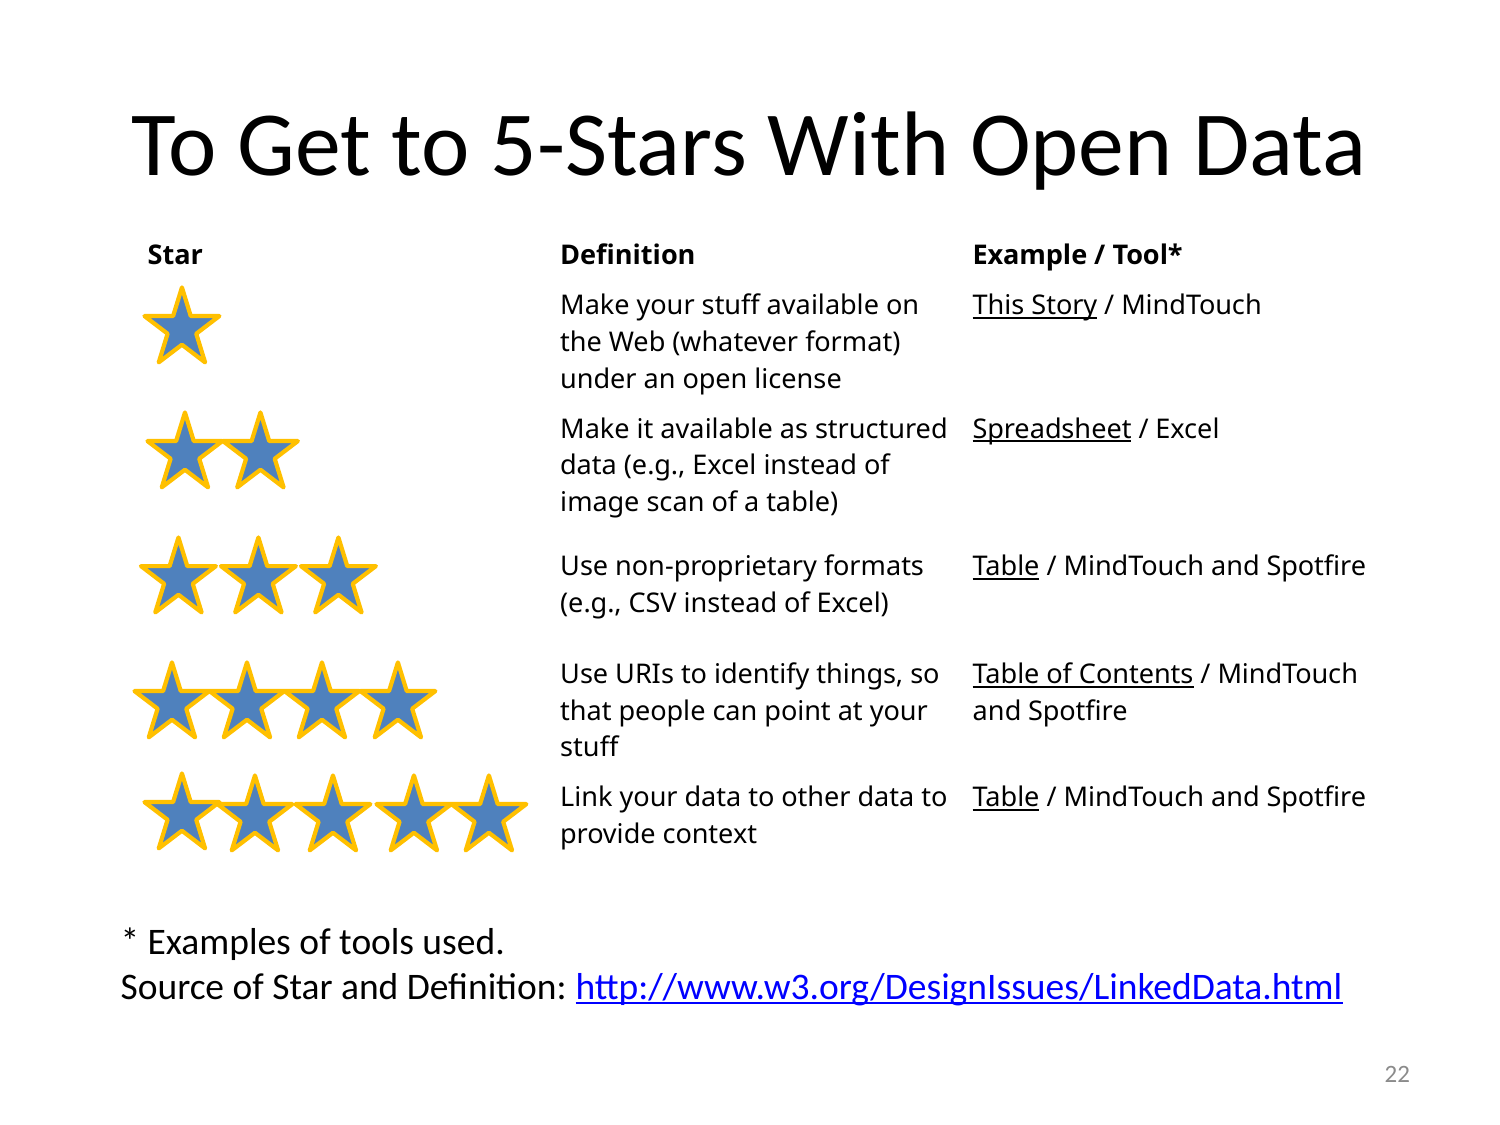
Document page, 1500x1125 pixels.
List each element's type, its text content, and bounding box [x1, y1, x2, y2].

text_box [298, 535, 378, 615]
table_cell Use URIs to identify things, so that people can point at your stuff [552, 648, 964, 772]
text_box [358, 660, 438, 740]
table_cell [139, 403, 552, 540]
title To Get to 5-Stars With Open Data [75, 45, 1425, 233]
text_box [132, 660, 209, 740]
table_cell Table / MindTouch and Spotfire [964, 772, 1377, 879]
text_box [449, 773, 529, 853]
slide_number 22 [1074, 1042, 1425, 1103]
table_cell Make it available as structured data (e.g., Excel instead of image scan of a table) [552, 403, 964, 540]
table_cell Table / MindTouch and Spotfire [964, 540, 1377, 648]
text_box [145, 410, 223, 490]
table_header Star [139, 230, 552, 279]
text_box [138, 535, 218, 615]
table_cell Make your stuff available on the Web (whatever format) under an open license [552, 279, 964, 403]
table_cell This Story / MindTouch [964, 279, 1377, 403]
table_cell [139, 540, 552, 648]
text_box [207, 660, 284, 740]
text_box [282, 660, 360, 740]
table_header Example / Tool* [964, 230, 1377, 279]
text_box * Examples of tools used. Source of Star and Definition: http://www.w3.org/DesignIssues/LinkedData.html [105, 909, 1358, 1015]
text_box [218, 535, 298, 615]
text_box [215, 773, 294, 853]
table_cell [139, 772, 552, 879]
table_cell Link your data to other data to provide context [552, 772, 964, 879]
text_box [293, 773, 373, 853]
table_cell Spreadsheet / Excel [964, 403, 1377, 540]
table_cell [139, 279, 552, 403]
text_box [220, 410, 300, 490]
text_box [374, 773, 451, 853]
text_box [142, 285, 222, 365]
table_cell Use non-proprietary formats (e.g., CSV instead of Excel) [552, 540, 964, 648]
table_cell [139, 648, 552, 772]
text_box [142, 771, 221, 851]
table_cell Table of Contents / MindTouch and Spotfire [964, 648, 1377, 772]
table_header Definition [552, 230, 964, 279]
